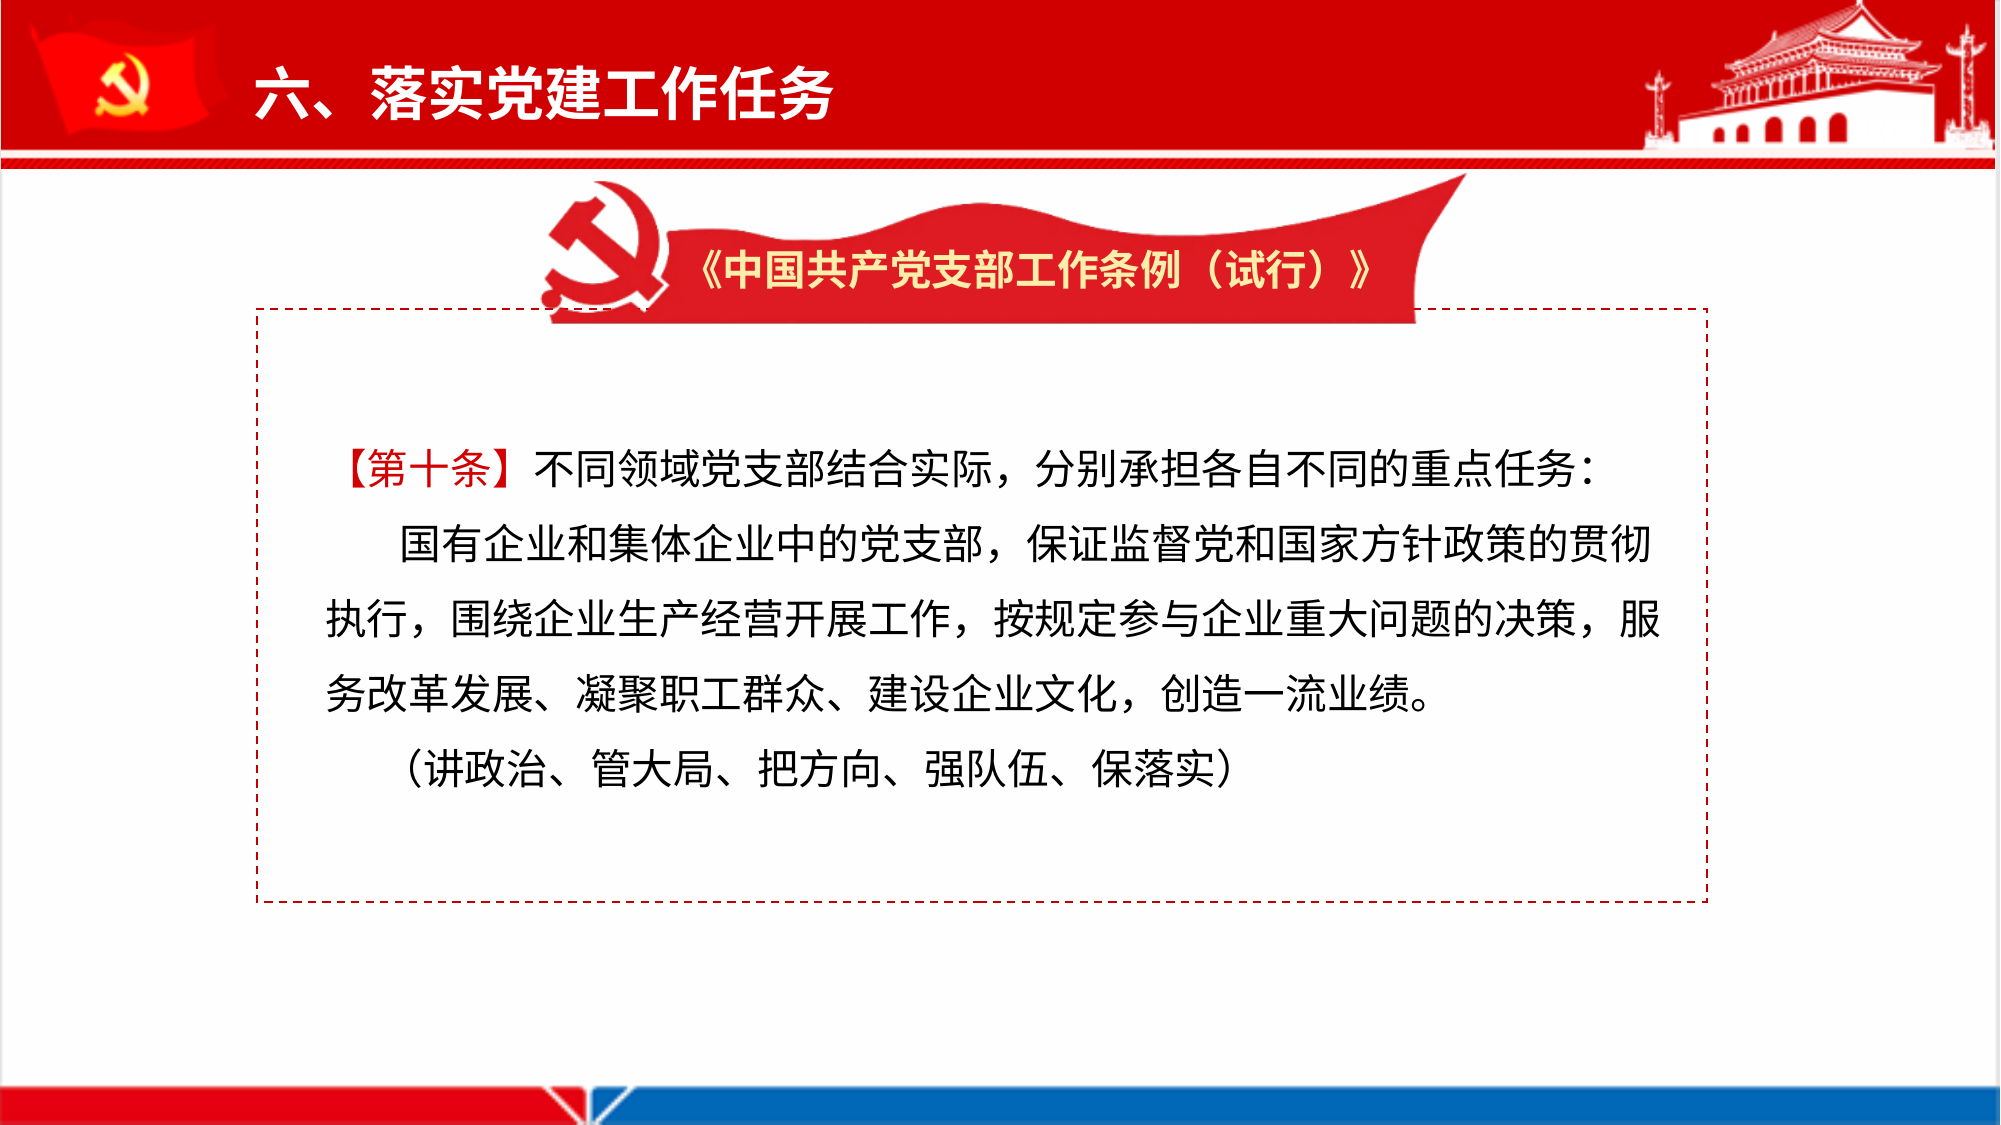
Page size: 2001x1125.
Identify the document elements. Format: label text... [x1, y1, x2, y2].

text_box 【第十条】不同领域党支部结合实际，分别承担各自不同的重点任务： 国有企业和集体企业中的党支部，保证监督党和国家方针政策的贯彻执行，围绕企业生产经营开展工作，按规定参与企业重大问题的决策，服务改革发展、凝聚职工群众、建设企业文化，创造一流业绩。 （讲政治、管大局、把方向、强队伍、保落实） [310, 377, 1685, 833]
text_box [525, 129, 1475, 364]
slide_number [1412, 1042, 1863, 1103]
picture [0, 0, 2000, 1125]
text_box [256, 309, 1707, 902]
